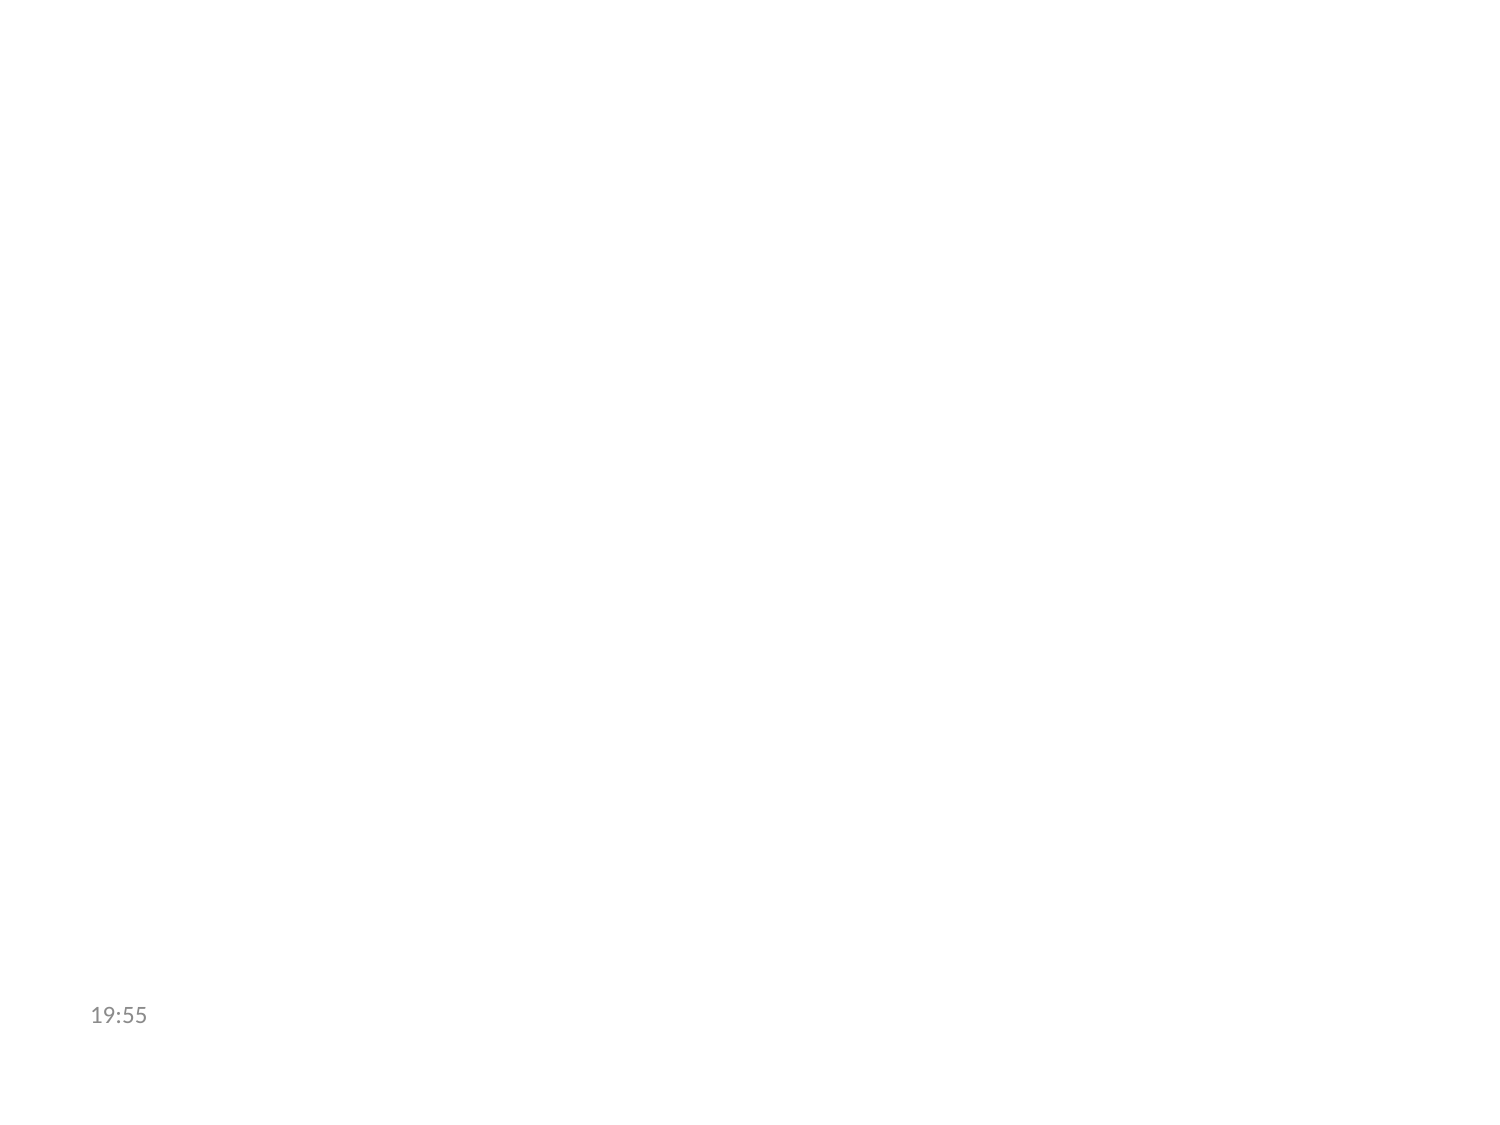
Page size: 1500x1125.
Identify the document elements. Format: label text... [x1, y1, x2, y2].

text_box 15:35 [75, 983, 425, 1044]
